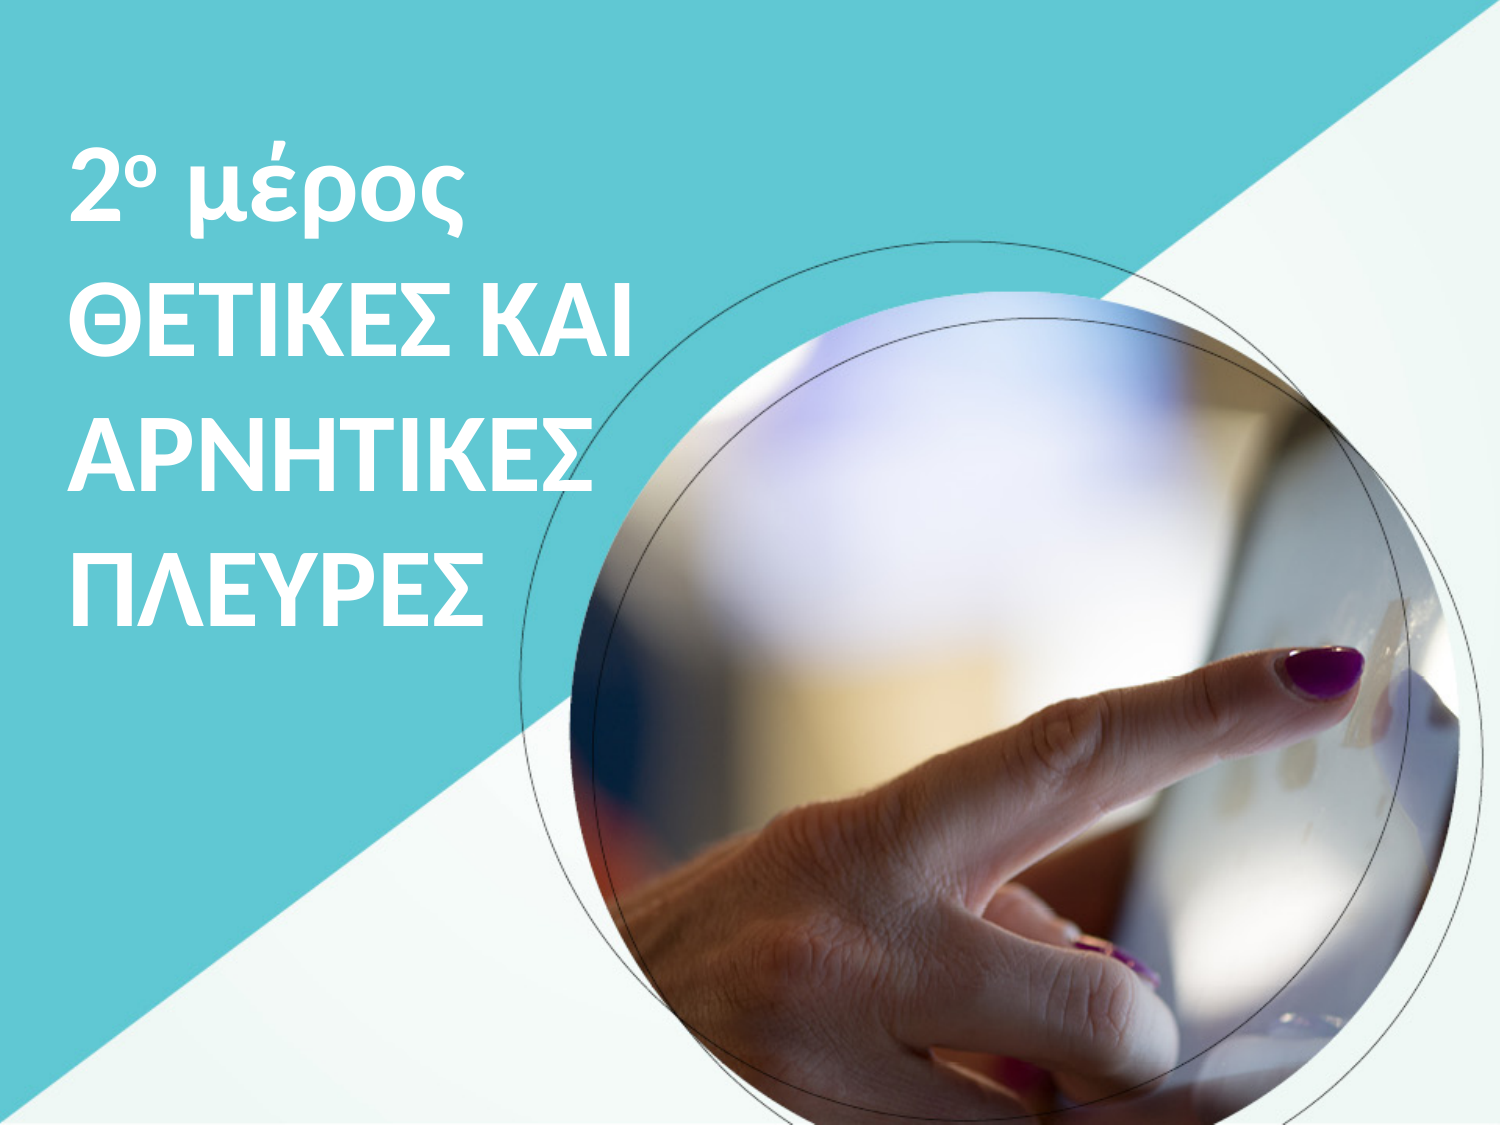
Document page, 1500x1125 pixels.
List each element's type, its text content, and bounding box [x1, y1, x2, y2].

text_box 2ο μέρος ΘΕΤΙΚΕΣ ΚΑΙ ΑΡΝΗΤΙΚΕΣ ΠΛΕΥΡΕΣ [52, 101, 1172, 657]
picture [0, 0, 1500, 1125]
